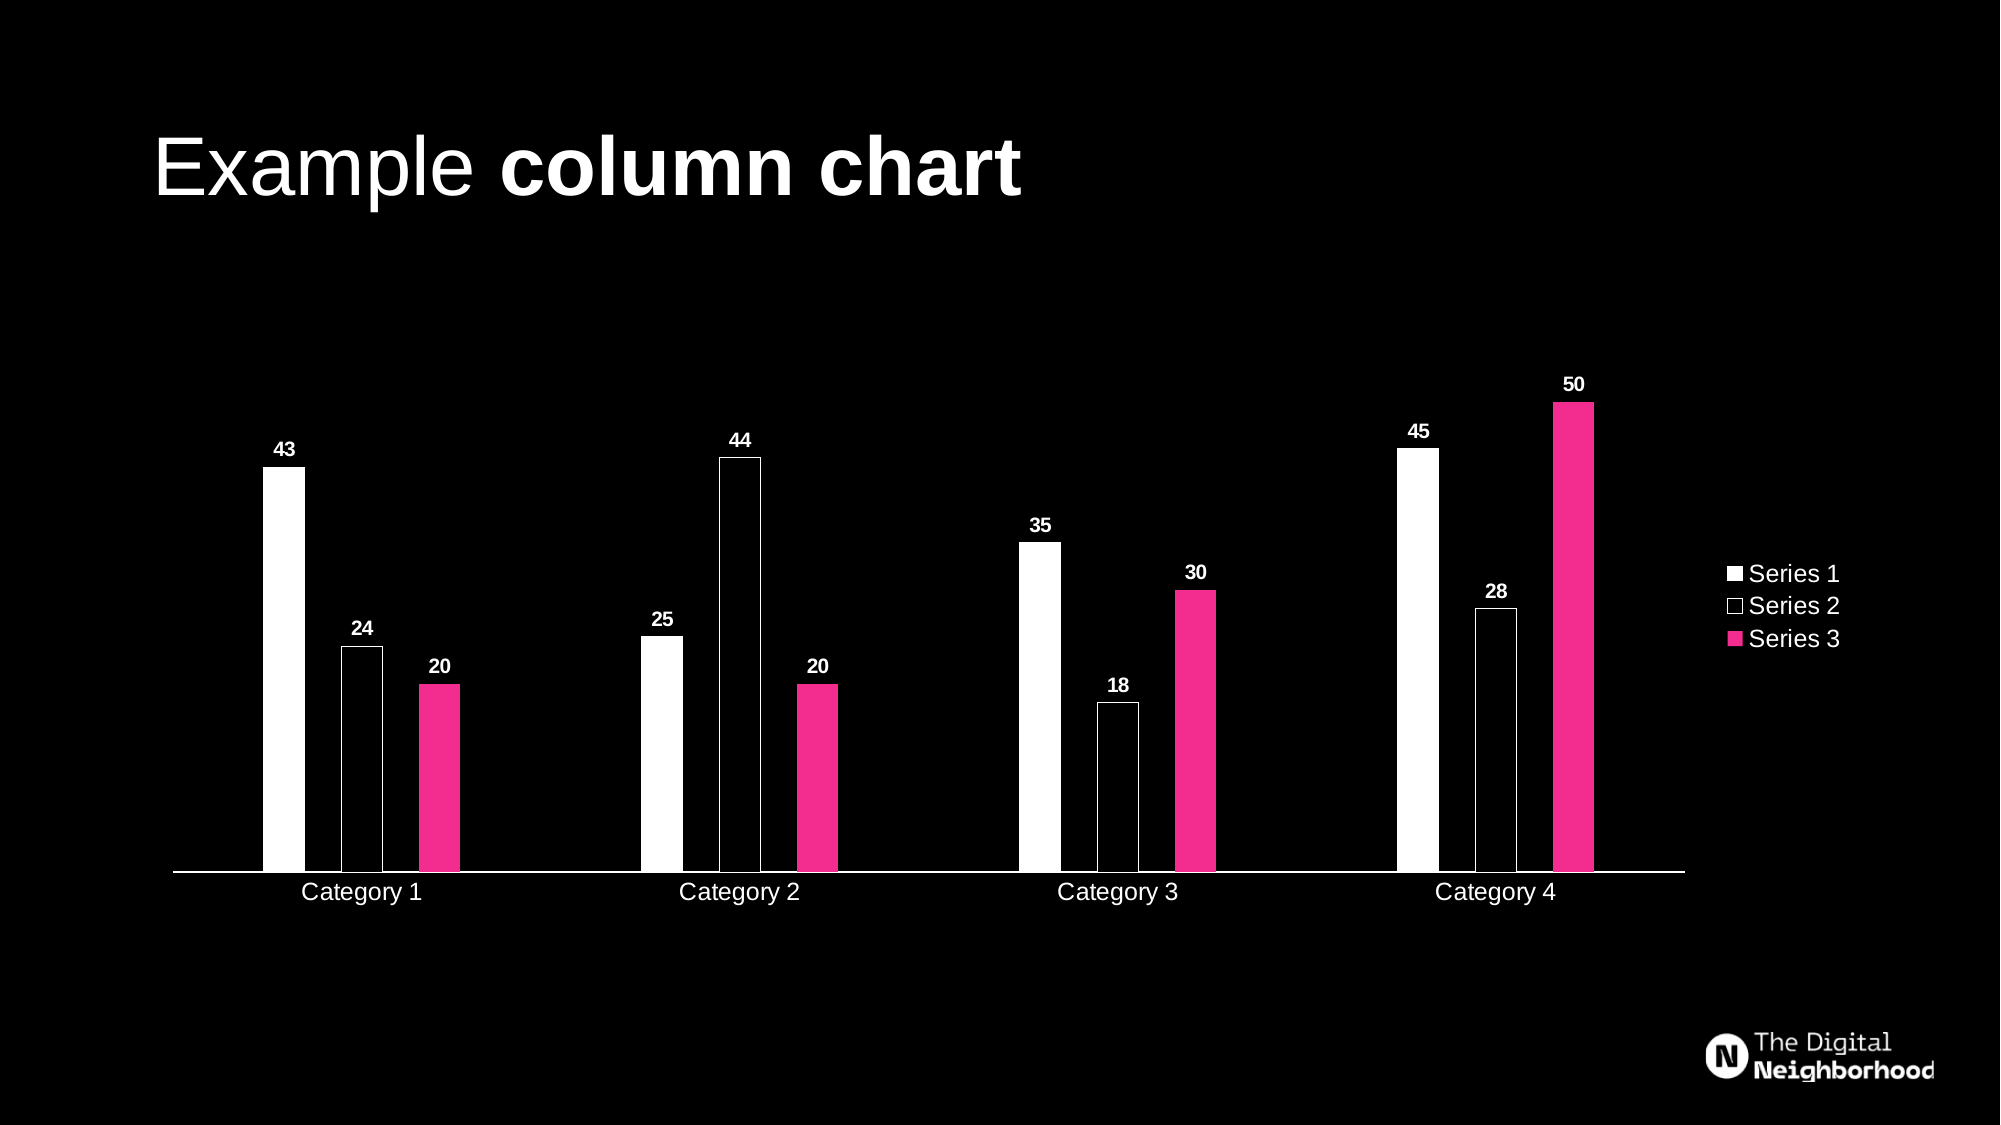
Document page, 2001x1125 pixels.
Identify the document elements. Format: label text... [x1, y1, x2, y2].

title Example column chart [137, 104, 1464, 232]
chart [138, 295, 1862, 918]
